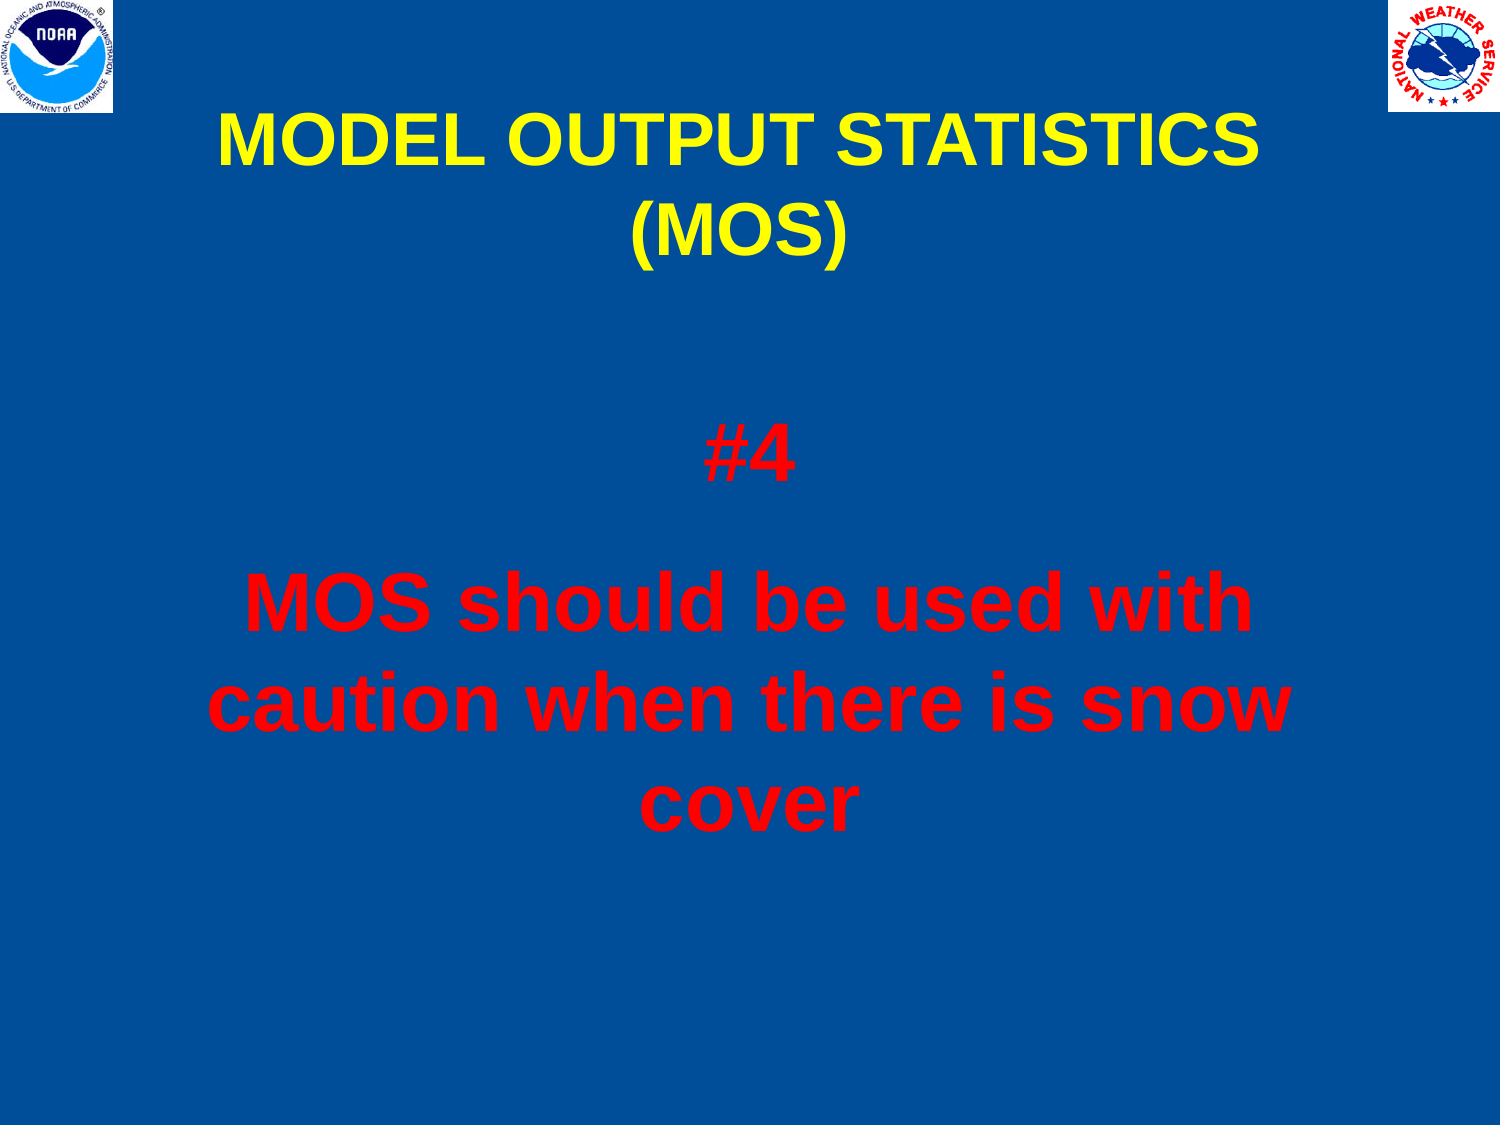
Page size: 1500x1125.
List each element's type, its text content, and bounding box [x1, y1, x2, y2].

picture [1388, 0, 1500, 112]
picture [0, 0, 113, 113]
text_box MODEL OUTPUT STATISTICS (MOS) [145, 83, 1334, 278]
text_box #4 MOS should be used with caution when there is snow cover [164, 390, 1336, 856]
